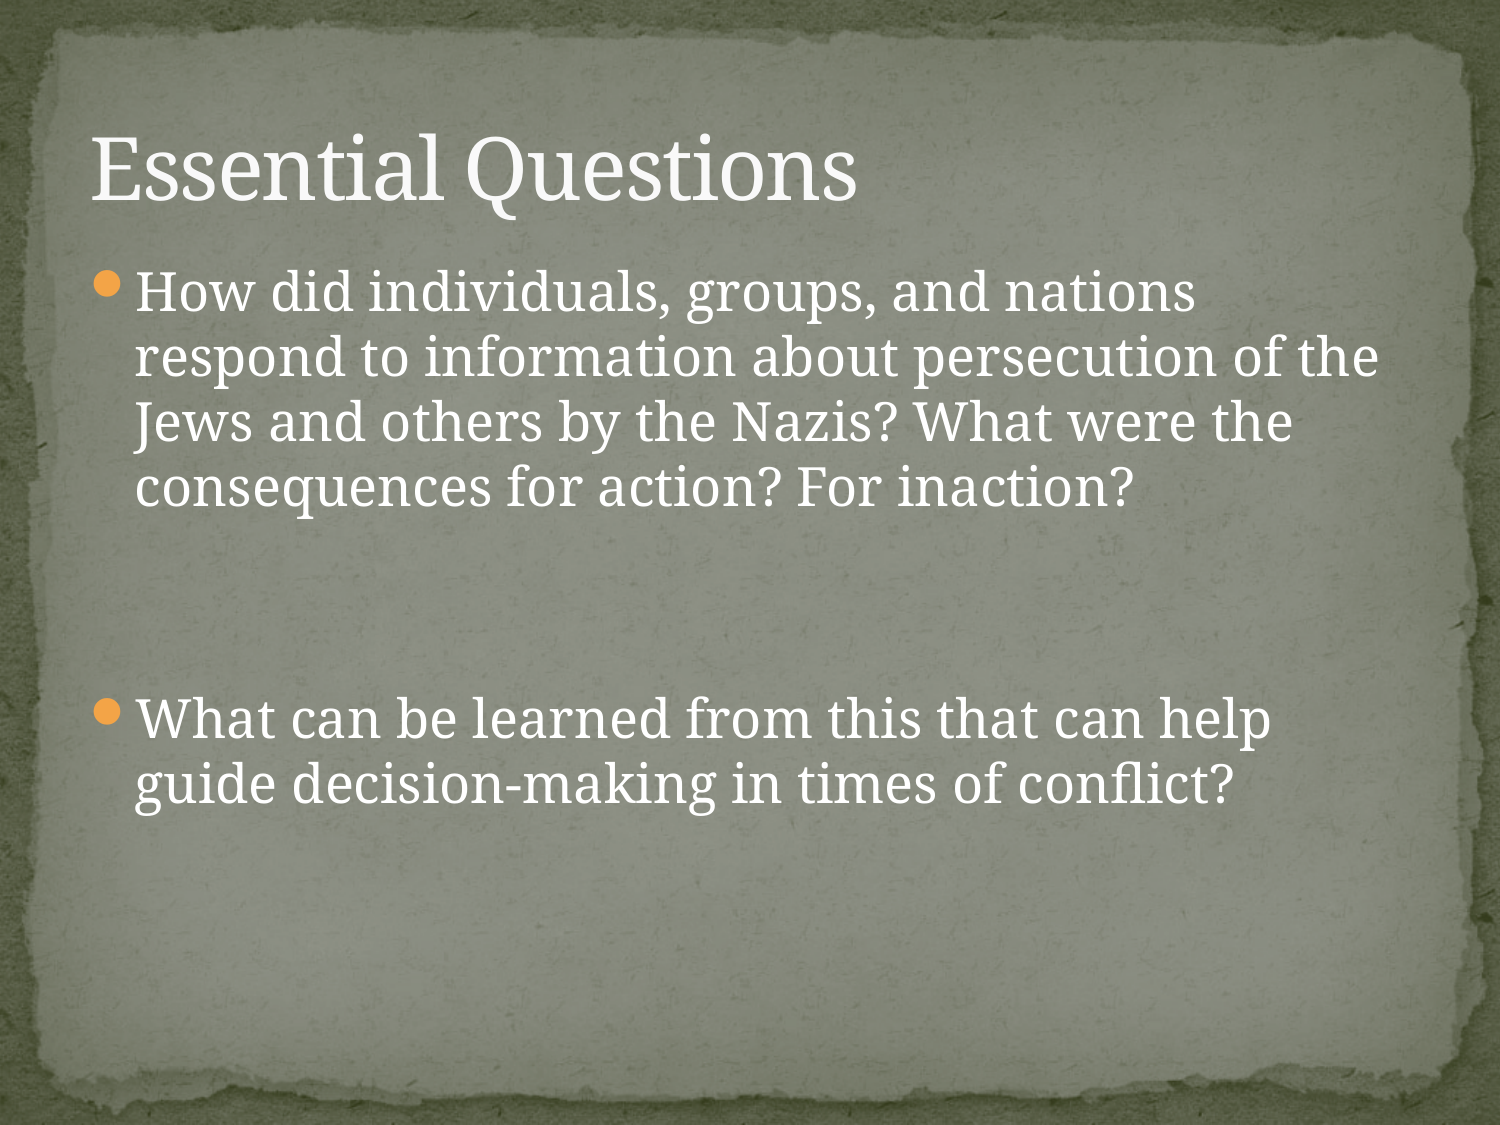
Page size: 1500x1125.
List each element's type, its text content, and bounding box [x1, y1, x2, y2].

title Essential Questions [74, 24, 1425, 225]
list How did individuals, groups, and nations respond to information about persecution of the Jews and others by the Nazis? What were the consequences for action? For inaction? What can be learned from this that can help guide decision-making in times of conflict? [75, 249, 1425, 1000]
